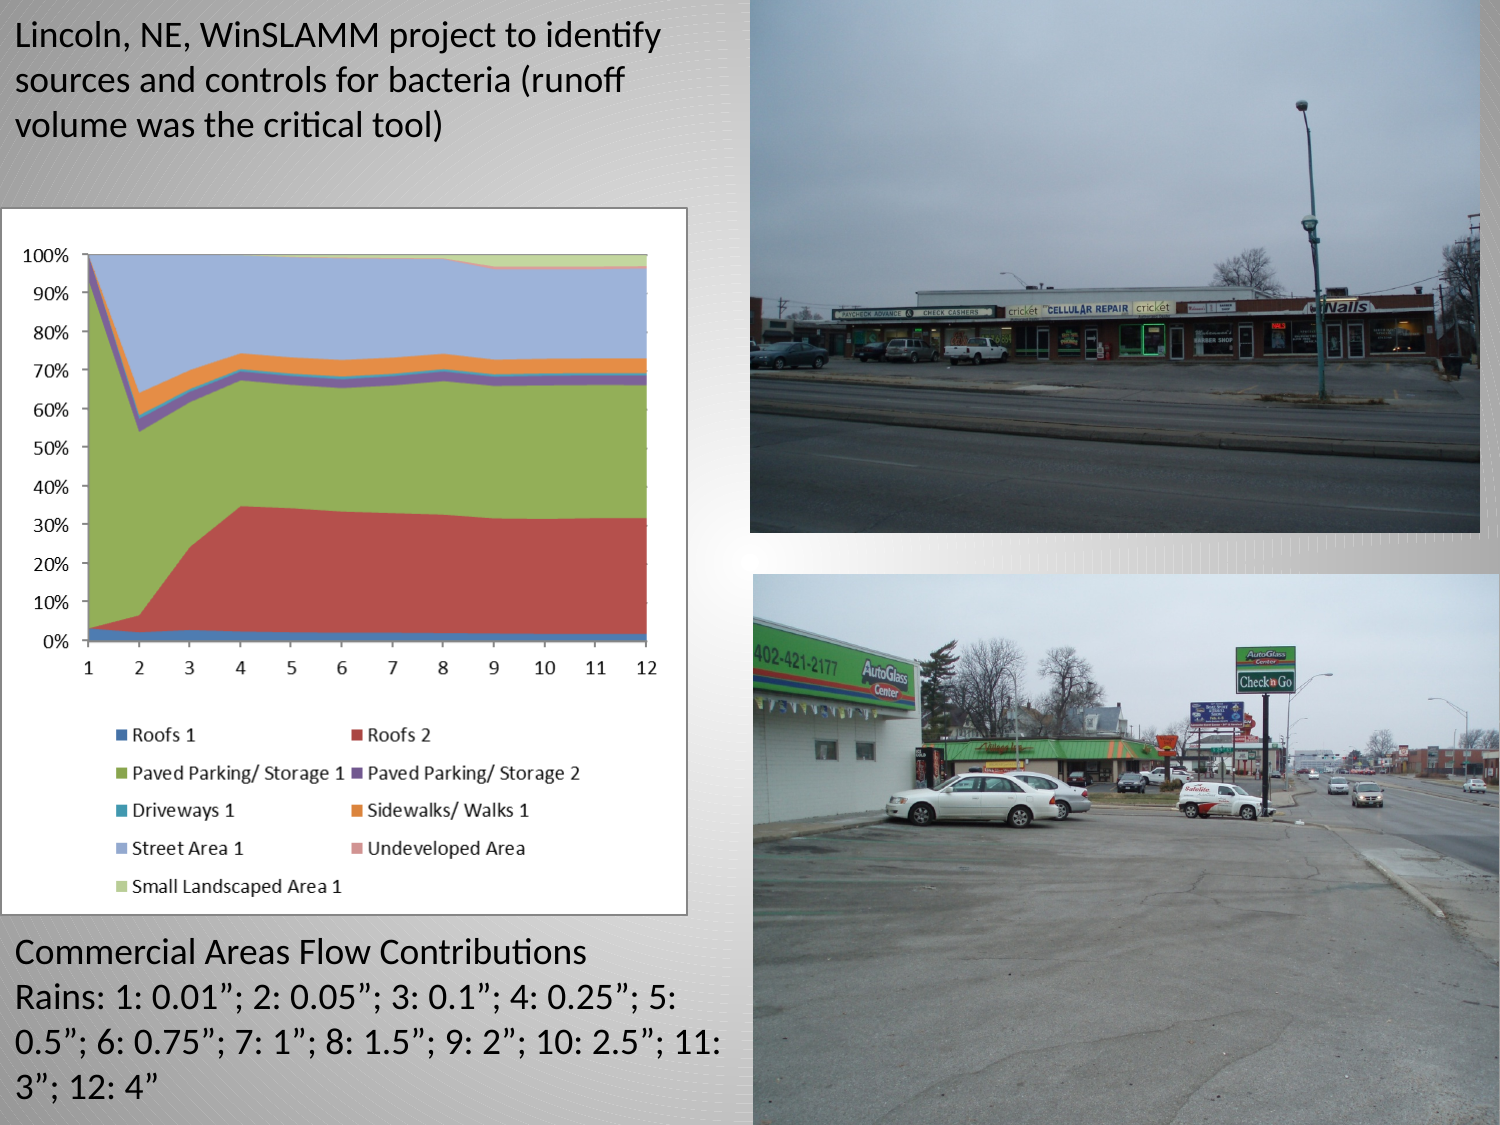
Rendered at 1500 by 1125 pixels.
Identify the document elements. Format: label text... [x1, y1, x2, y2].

picture [753, 574, 1499, 1125]
picture [749, 0, 1480, 534]
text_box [0, 207, 688, 916]
text_box Commercial Areas Flow Contributions Rains: 1: 0.01”; 2: 0.05”; 3: 0.1”; 4: 0.25”; 5: 0.5”; 6: 0.75”; 7: 1”; 8: 1.5”; 9: 2”; 10: 2.5”; 11: 3”; 12: 4” [0, 919, 748, 1114]
text_box Lincoln, NE, WinSLAMM project to identify sources and controls for bacteria (runoff volume was the critical tool) [0, 2, 713, 153]
